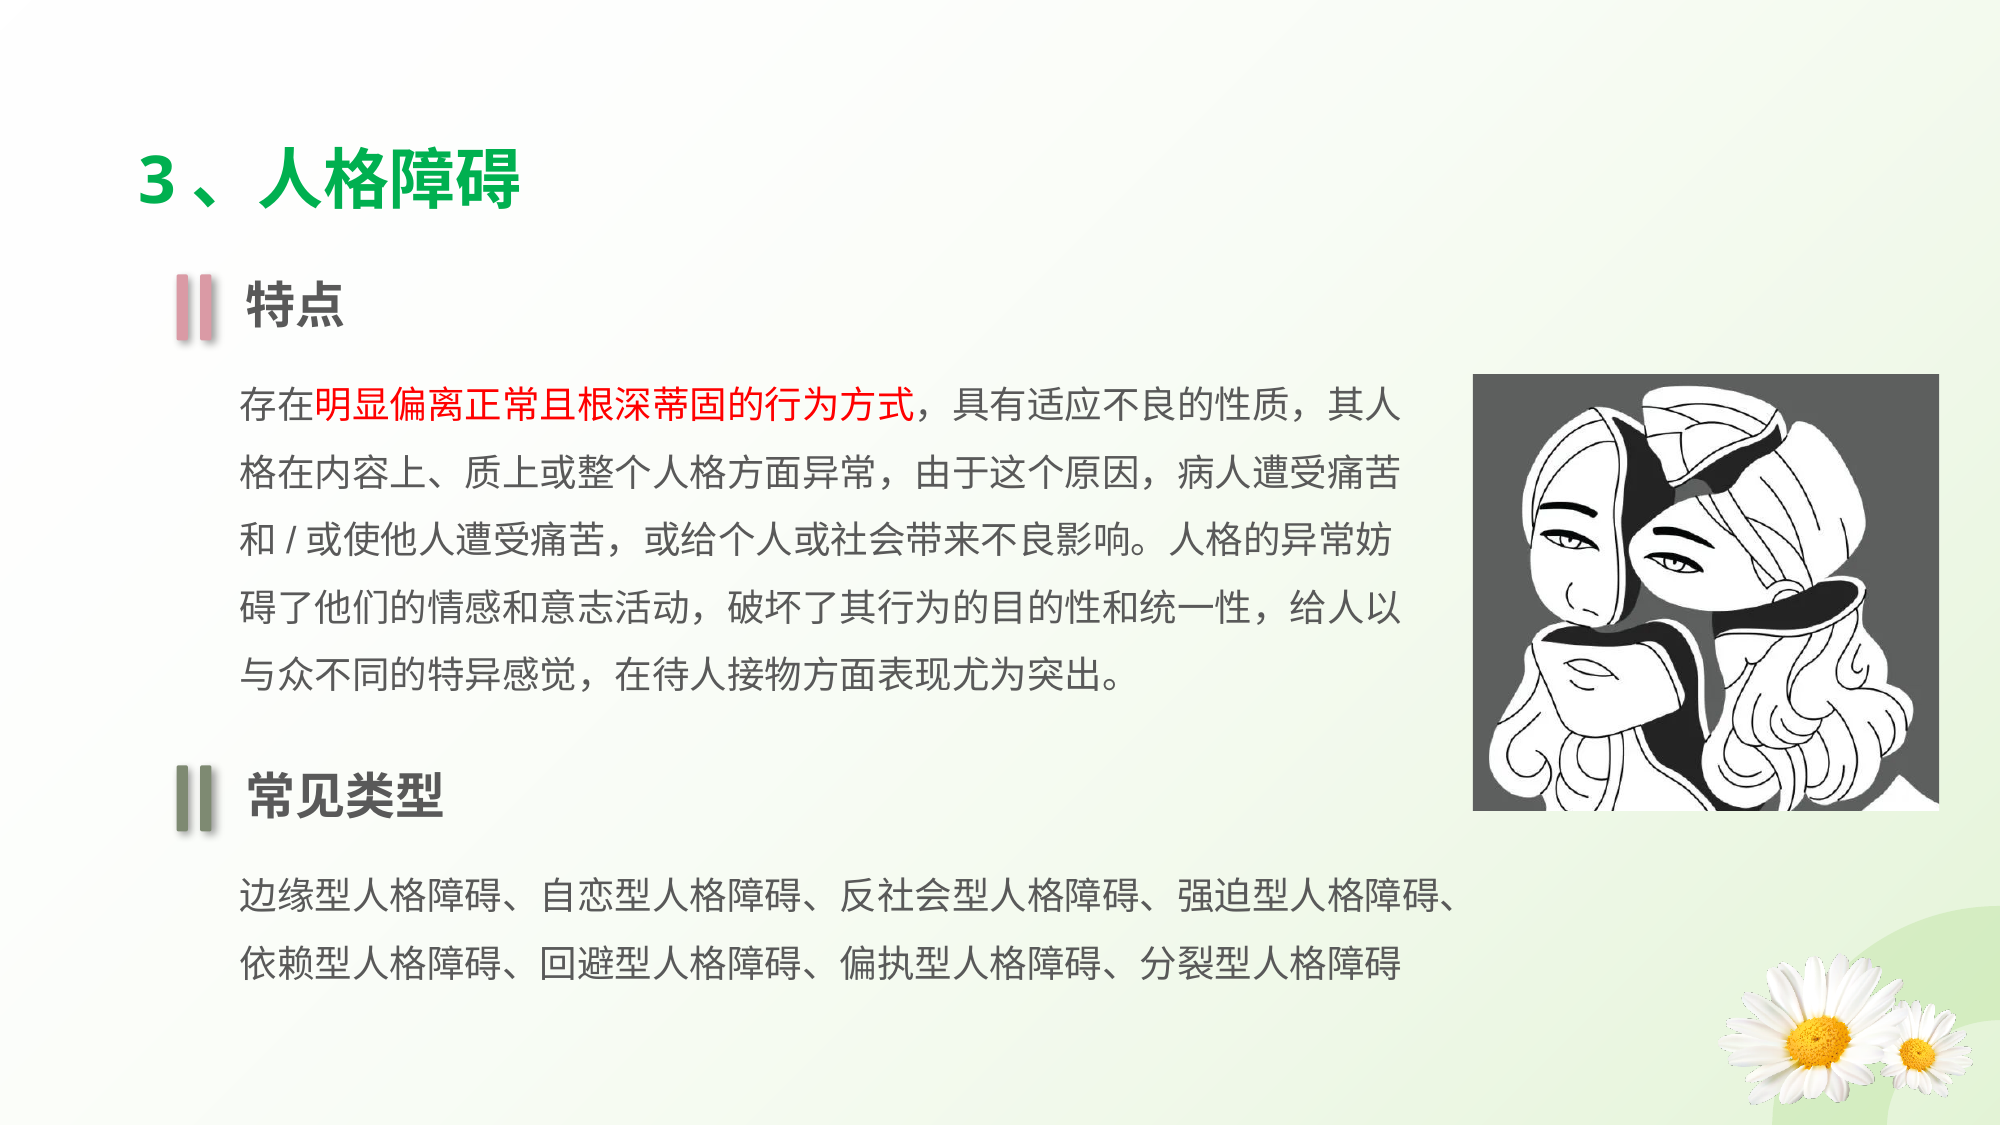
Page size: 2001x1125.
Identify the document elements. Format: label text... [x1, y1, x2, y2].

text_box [176, 757, 641, 833]
text_box 存在明显偏离正常且根深蒂固的行为方式，具有适应不良的性质，其人格在内容上、质上或整个人格方面异常，由于这个原因，病人遭受痛苦和/或使他人遭受痛苦，或给个人或社会带来不良影响。人格的异常妨碍了他们的情感和意志活动，破坏了其行为的目的性和统一性，给人以与众不同的特异感觉，在待人接物方面表现尤为突出。 [224, 351, 1417, 704]
picture [1472, 374, 1940, 811]
picture [1718, 953, 1973, 1105]
text_box 3、人格障碍 [138, 98, 1630, 224]
text_box 边缘型人格障碍、自恋型人格障碍、反社会型人格障碍、强迫型人格障碍、依赖型人格障碍、回避型人格障碍、偏执型人格障碍、分裂型人格障碍 [224, 842, 1486, 993]
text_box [176, 266, 641, 342]
